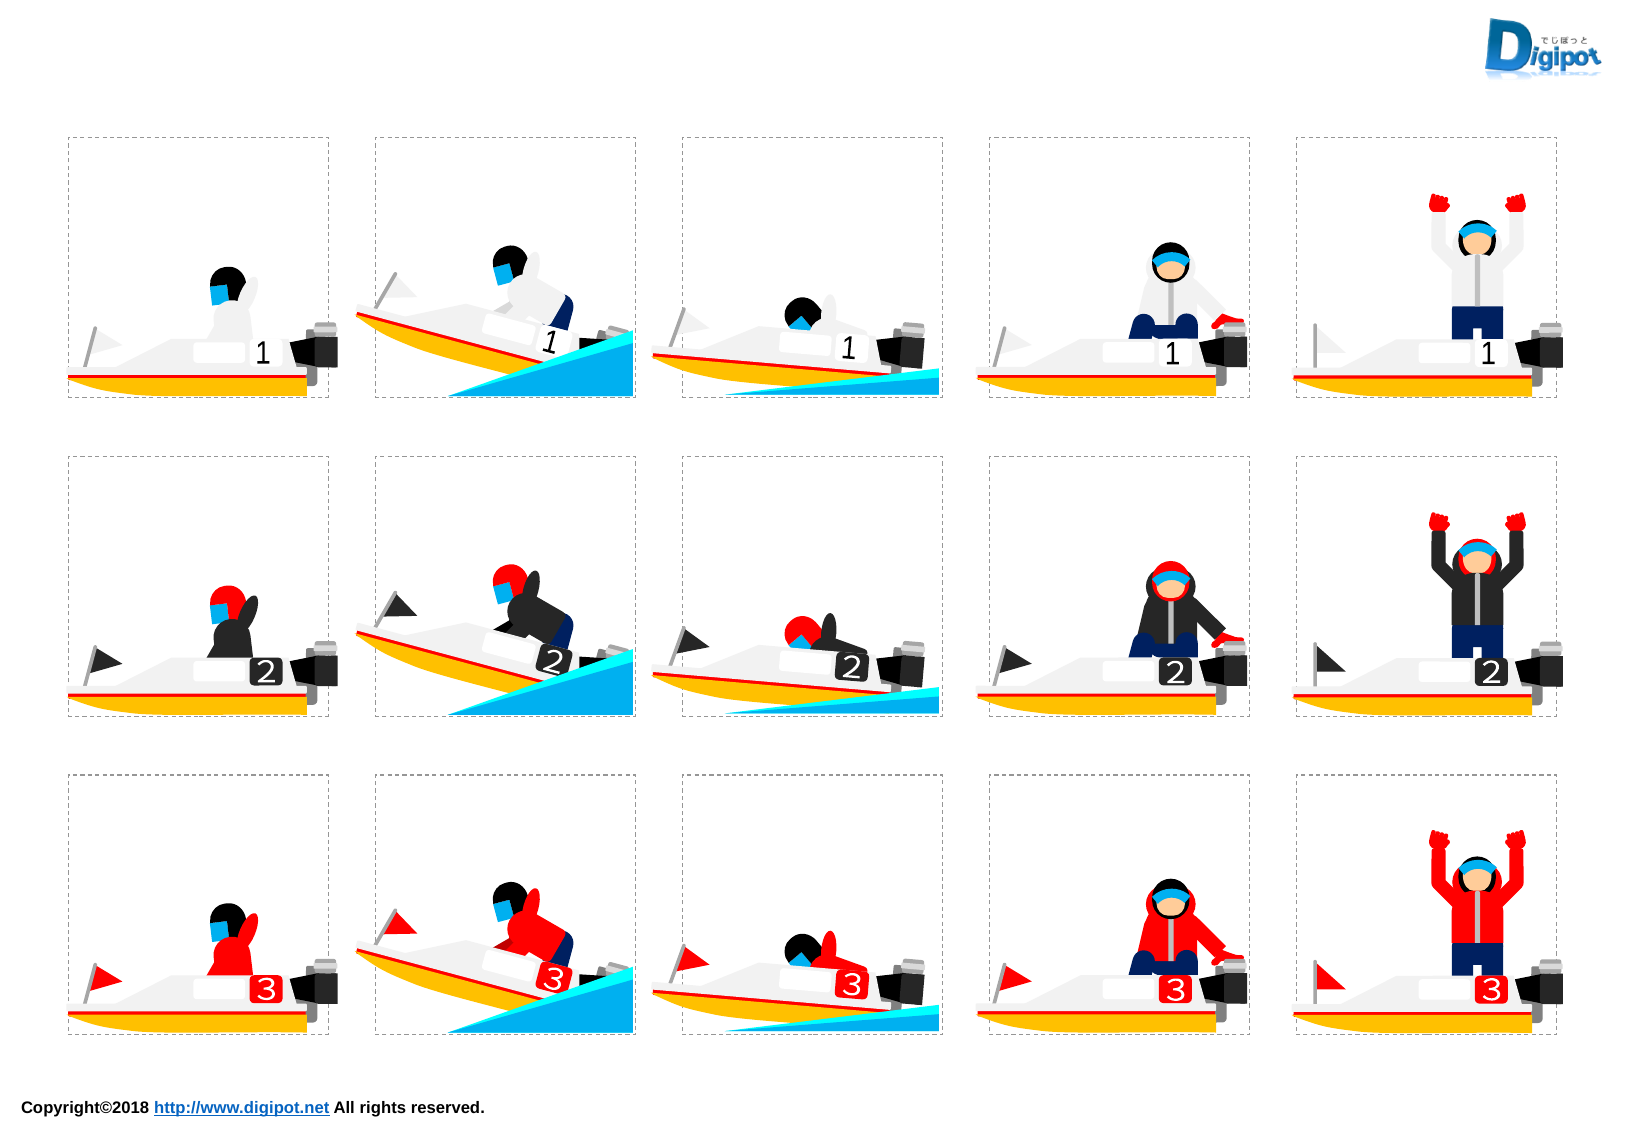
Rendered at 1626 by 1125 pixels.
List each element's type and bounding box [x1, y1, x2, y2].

text_box [975, 878, 1247, 1033]
text_box [1291, 193, 1563, 397]
text_box [66, 585, 338, 715]
text_box [975, 560, 1247, 715]
text_box [652, 927, 939, 1032]
text_box [361, 559, 634, 715]
text_box [66, 902, 338, 1033]
picture [1485, 18, 1602, 82]
text_box [1291, 829, 1563, 1034]
text_box [66, 266, 338, 397]
text_box [652, 609, 939, 714]
text_box [361, 240, 634, 397]
text_box [361, 877, 634, 1033]
text_box [975, 242, 1247, 397]
text_box [652, 290, 939, 395]
text_box [1291, 512, 1563, 716]
